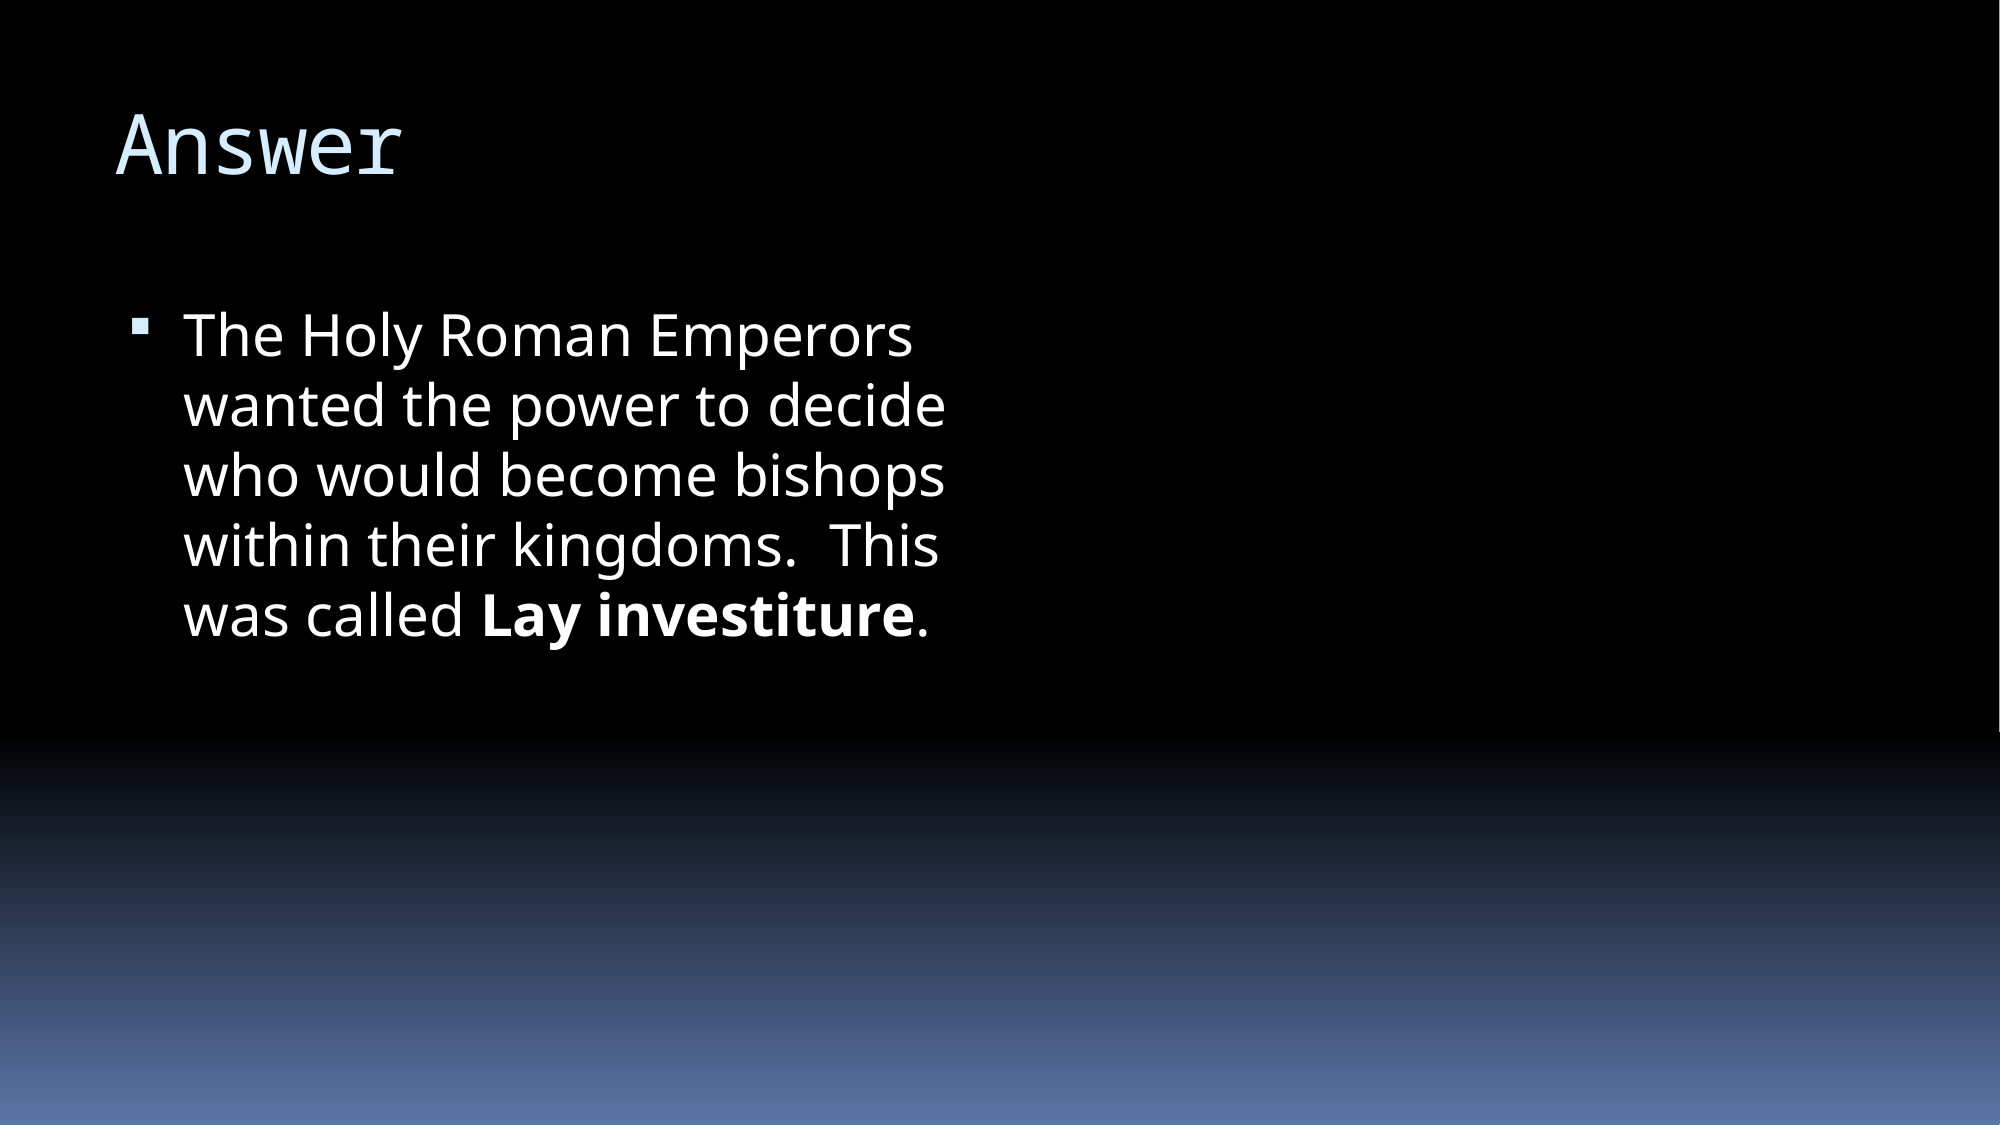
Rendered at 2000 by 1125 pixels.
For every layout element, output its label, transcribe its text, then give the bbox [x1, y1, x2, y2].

title Answer [99, 83, 1900, 234]
list The Holy Roman Emperors wanted the power to decide who would become bishops within their kingdoms. This was called Lay investiture. [101, 290, 985, 1033]
